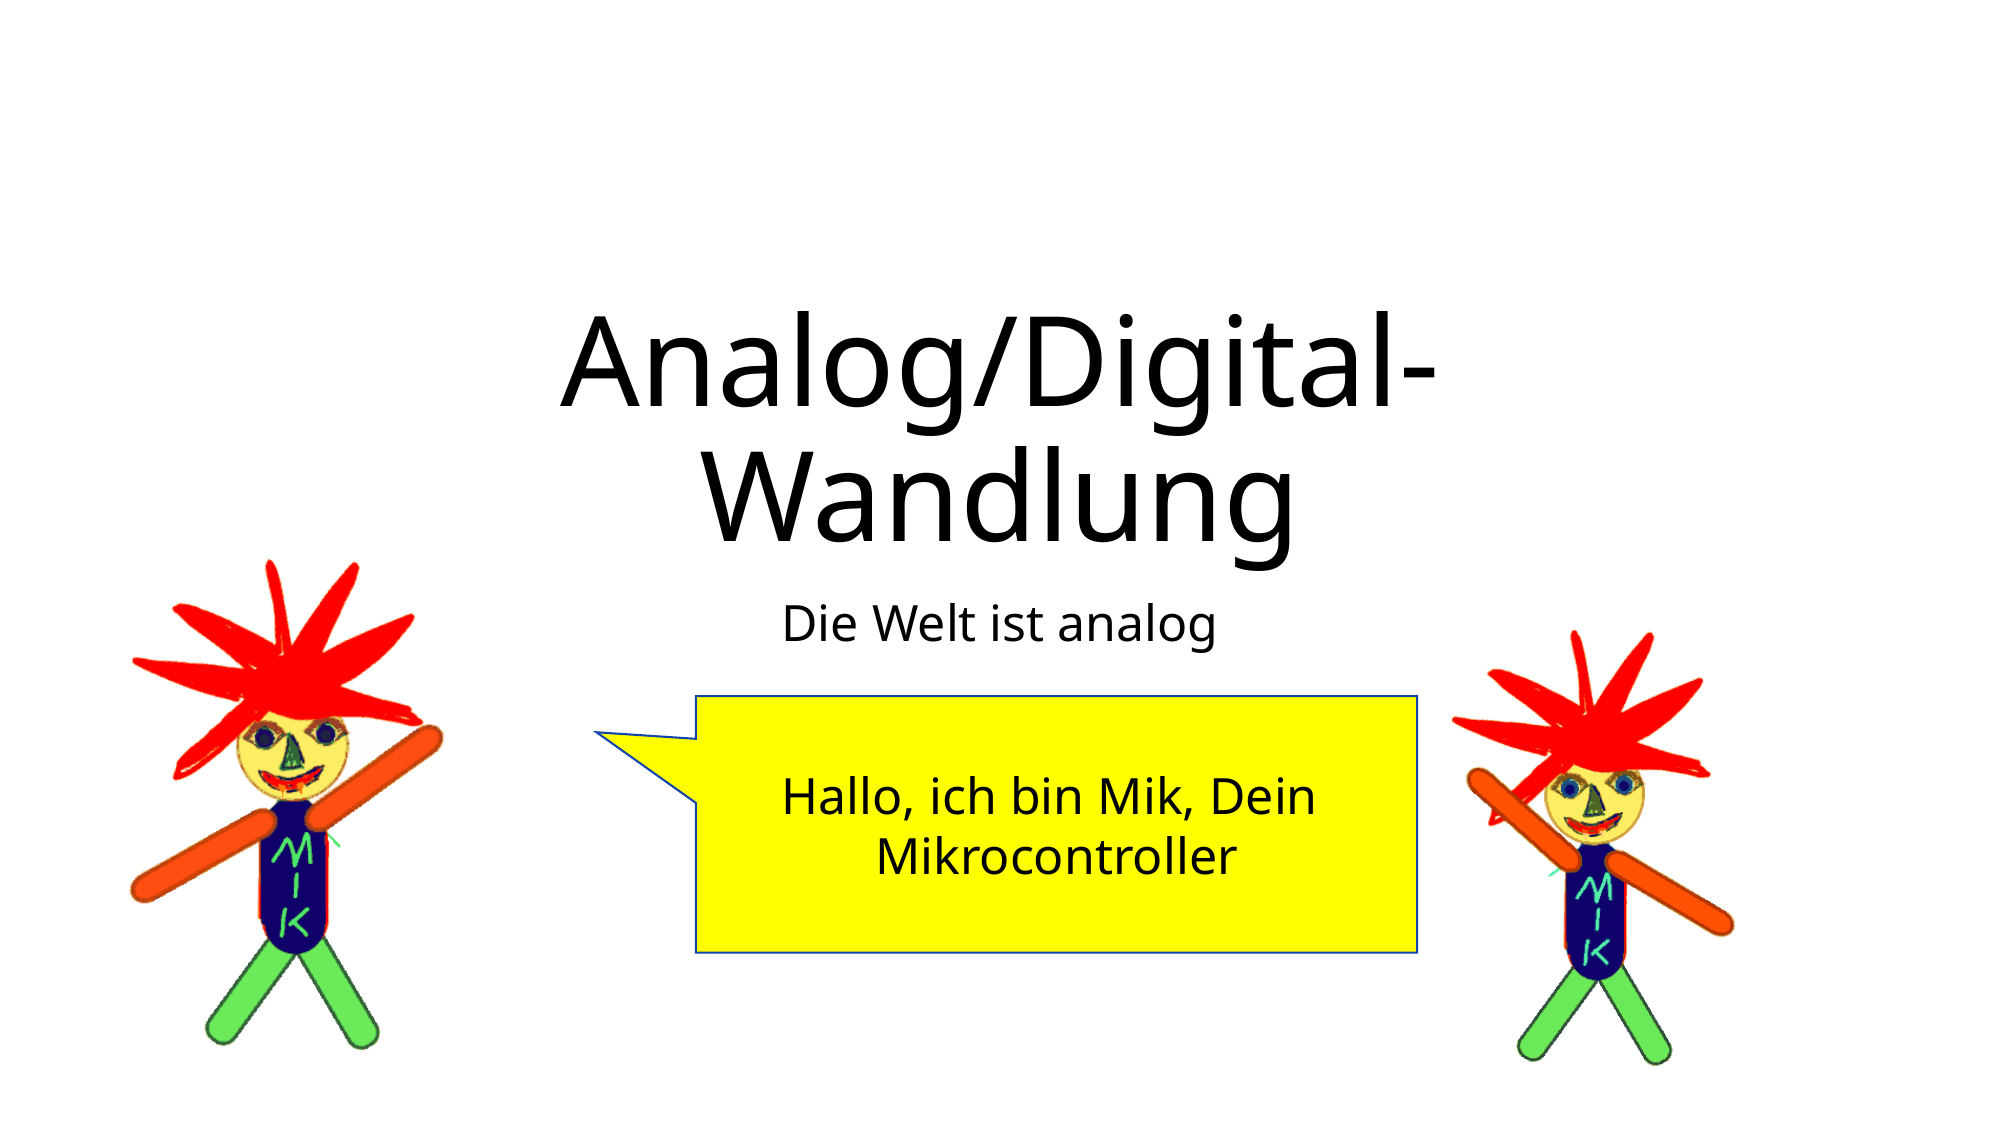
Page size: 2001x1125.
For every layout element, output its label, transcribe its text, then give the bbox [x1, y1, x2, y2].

subtitle Die Welt ist analog [464, 590, 1751, 863]
picture [98, 547, 464, 1062]
picture [1433, 614, 1749, 1078]
text_box Hallo, ich bin Mik, Dein Mikrocontroller [592, 695, 1419, 954]
title Analog/Digital-Wandlung [249, 184, 1751, 577]
